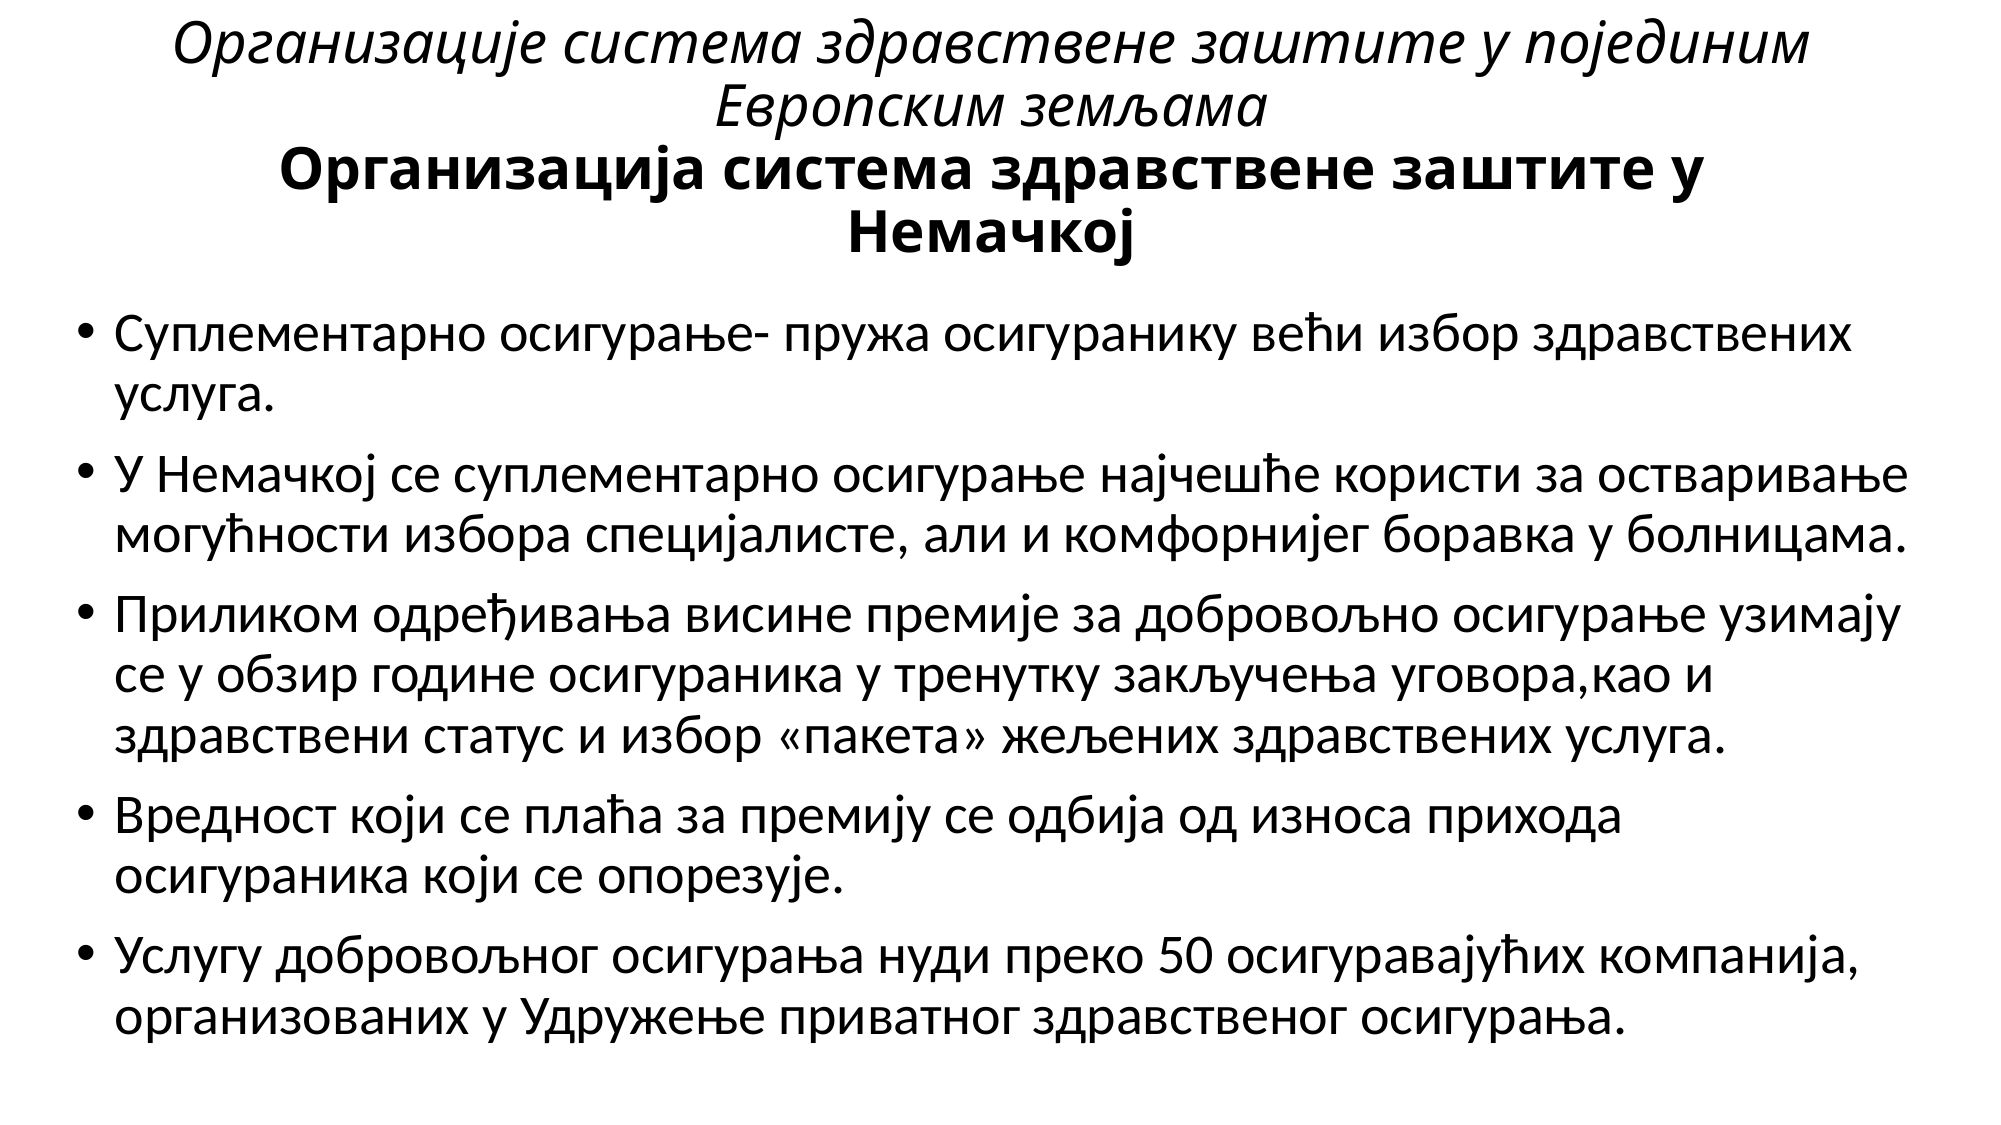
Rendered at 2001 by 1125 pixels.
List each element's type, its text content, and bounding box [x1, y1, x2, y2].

list Суплементарно осигурање- пружа осигуранику већи избор здравствених услуга. У Немачкој се суплементарно осигурање најчешће користи за остваривање могућности избора специјалисте, али и комфорнијег боравка у болницама. Приликом одређивања висине премије за добровољно осигурање узимају се у обзир године осигураника у тренутку закључења уговора,као и здравствени статус и избор «пакета» жељених здравствених услуга. Вредност који се плаћа за премију се одбија од износа прихода осигураника који се опорезује. Услугу добровољног осигурања нуди преко 50 осигуравајућих компанија, организованих у Удружење приватног здравственог осигурања. [61, 295, 1946, 1072]
title Организације система здравствене заштите у појединим Европским земљама Организација система здравствене заштите у Немачкој [129, 30, 1854, 248]
